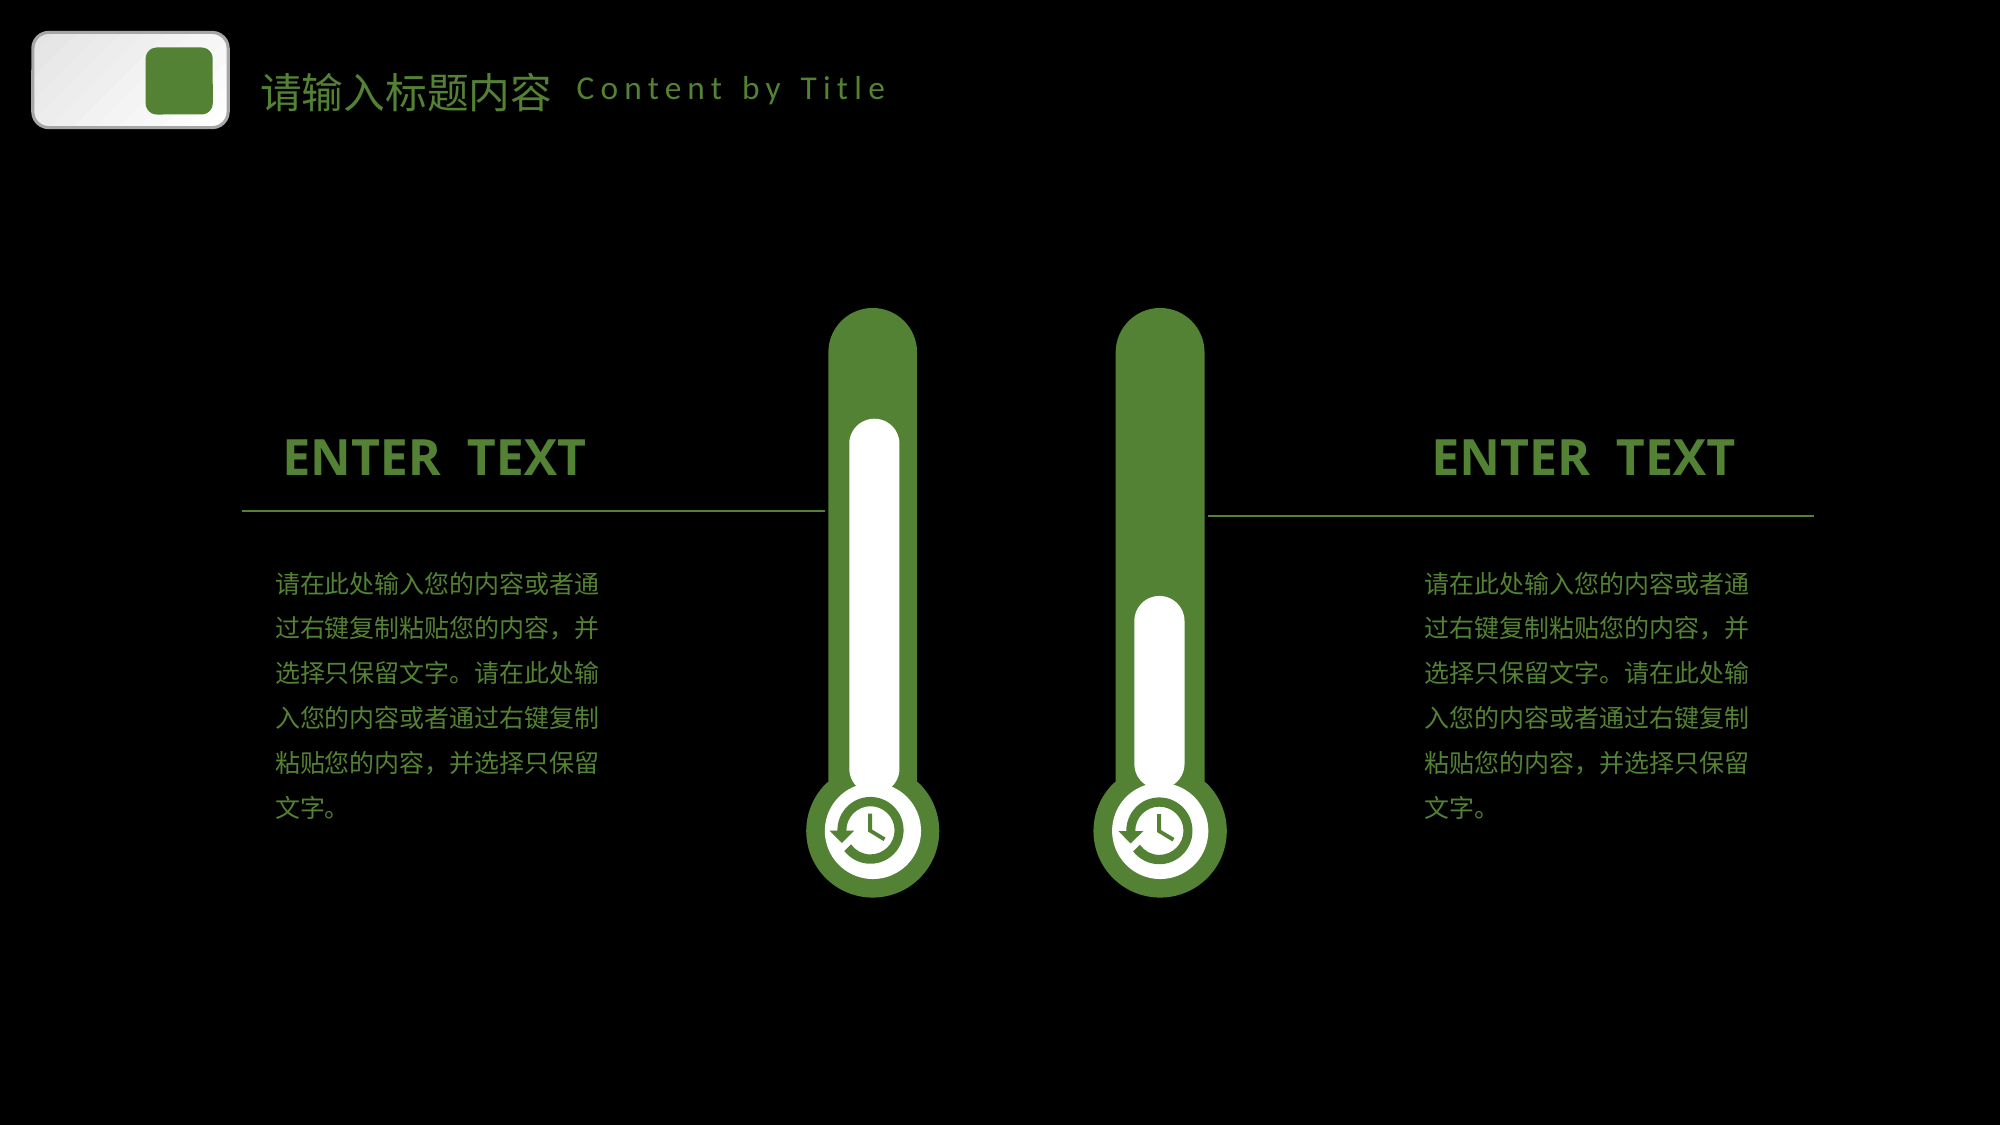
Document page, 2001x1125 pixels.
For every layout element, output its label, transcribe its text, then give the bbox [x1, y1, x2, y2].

text_box ENTER TEXT [1416, 388, 1815, 493]
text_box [1093, 307, 1227, 898]
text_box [806, 307, 940, 898]
text_box Content by Title [710, 58, 901, 114]
text_box ENTER TEXT [267, 388, 665, 493]
text_box 请输入标题内容 [245, 34, 710, 125]
text_box 请在此处输入您的内容或者通过右键复制粘贴您的内容，并选择只保留文字。请在此处输入您的内容或者通过右键复制粘贴您的内容，并选择只保留文字。 [1409, 545, 1789, 875]
text_box 请在此处输入您的内容或者通过右键复制粘贴您的内容，并选择只保留文字。请在此处输入您的内容或者通过右键复制粘贴您的内容，并选择只保留文字。 [260, 545, 640, 875]
